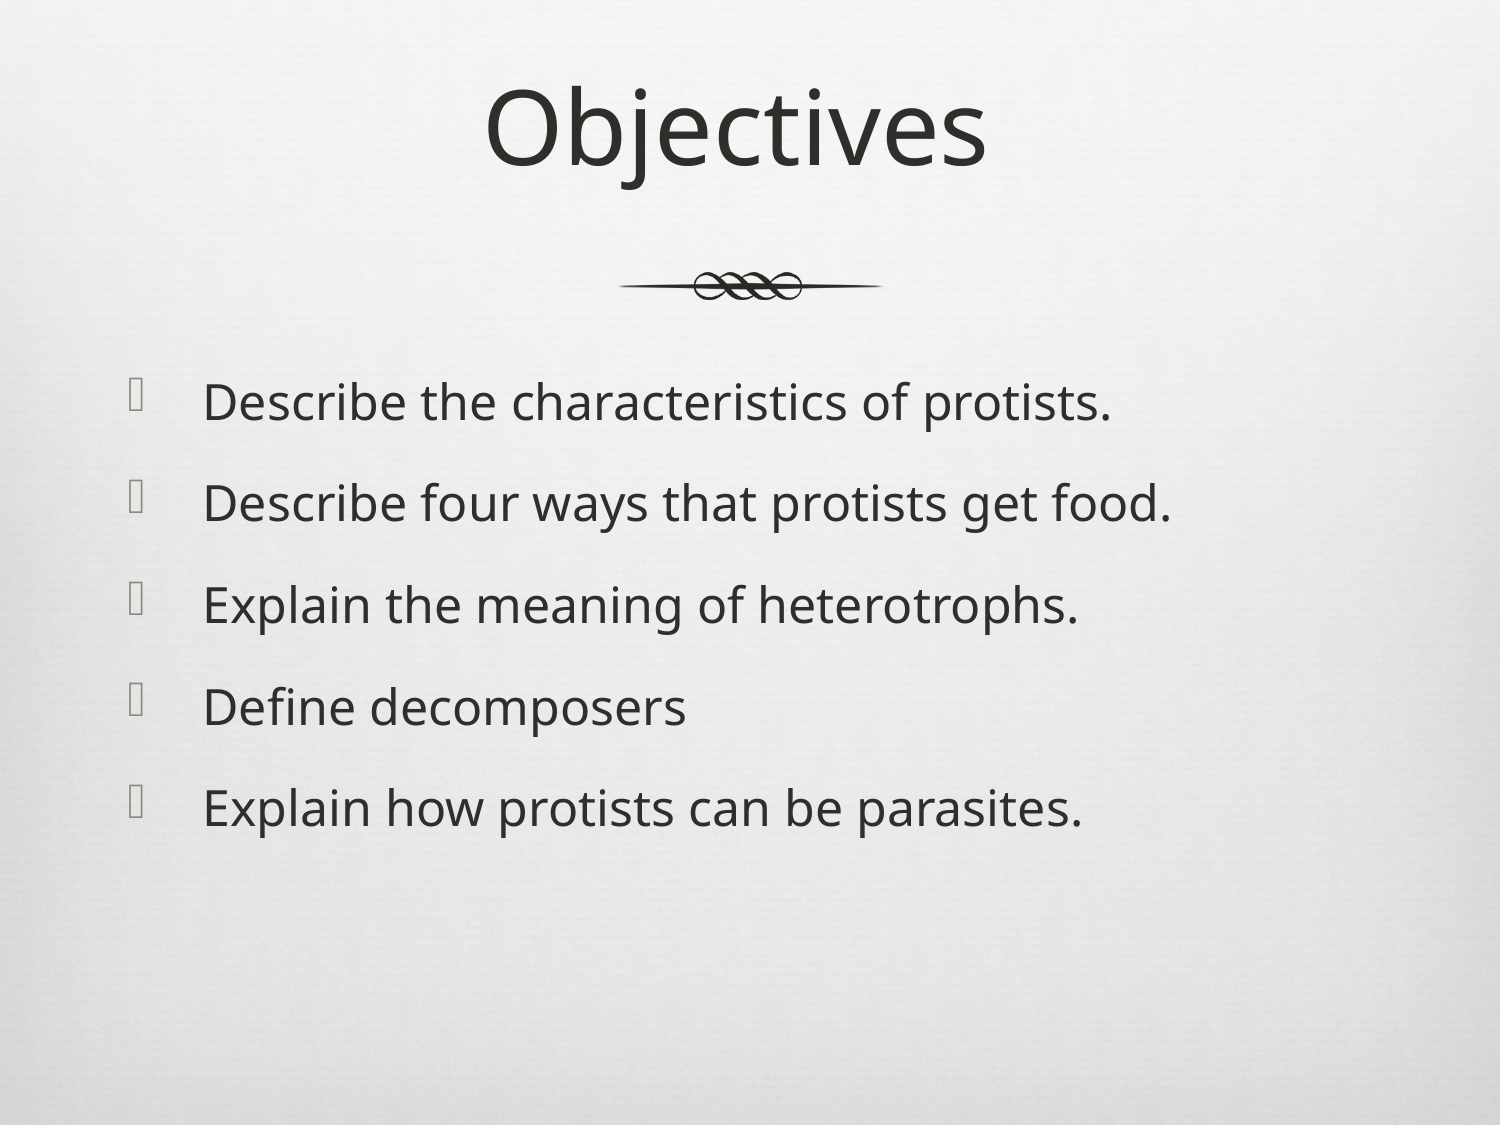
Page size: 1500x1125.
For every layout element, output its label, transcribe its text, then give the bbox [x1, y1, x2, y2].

list Describe the characteristics of protists. Describe four ways that protists get food. Explain the meaning of heterotrophs. Define decomposers Explain how protists can be parasites. [112, 362, 1388, 963]
title Objectives [112, 11, 1388, 236]
picture [615, 272, 885, 300]
